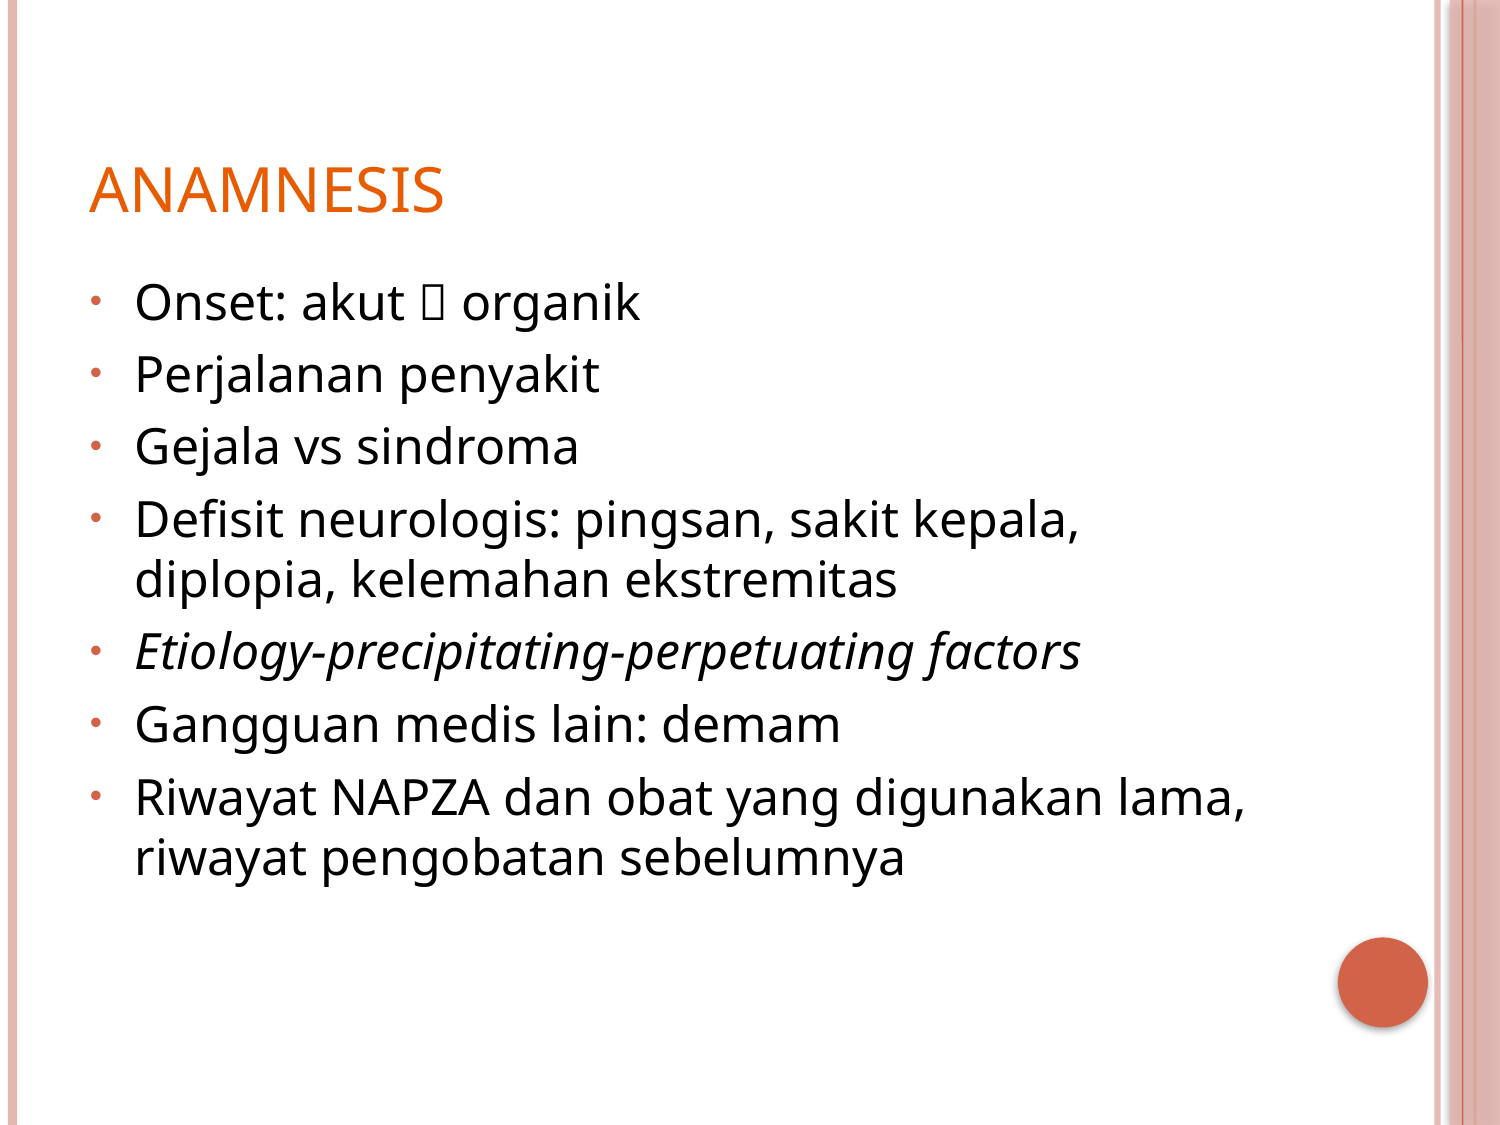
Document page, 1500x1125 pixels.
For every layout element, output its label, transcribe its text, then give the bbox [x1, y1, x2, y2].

list Onset: akut  organik Perjalanan penyakit Gejala vs sindroma Defisit neurologis: pingsan, sakit kepala, diplopia, kelemahan ekstremitas Etiology-precipitating-perpetuating factors Gangguan medis lain: demam Riwayat NAPZA dan obat yang digunakan lama, riwayat pengobatan sebelumnya [75, 262, 1300, 1062]
title Anamnesis [75, 45, 1300, 233]
